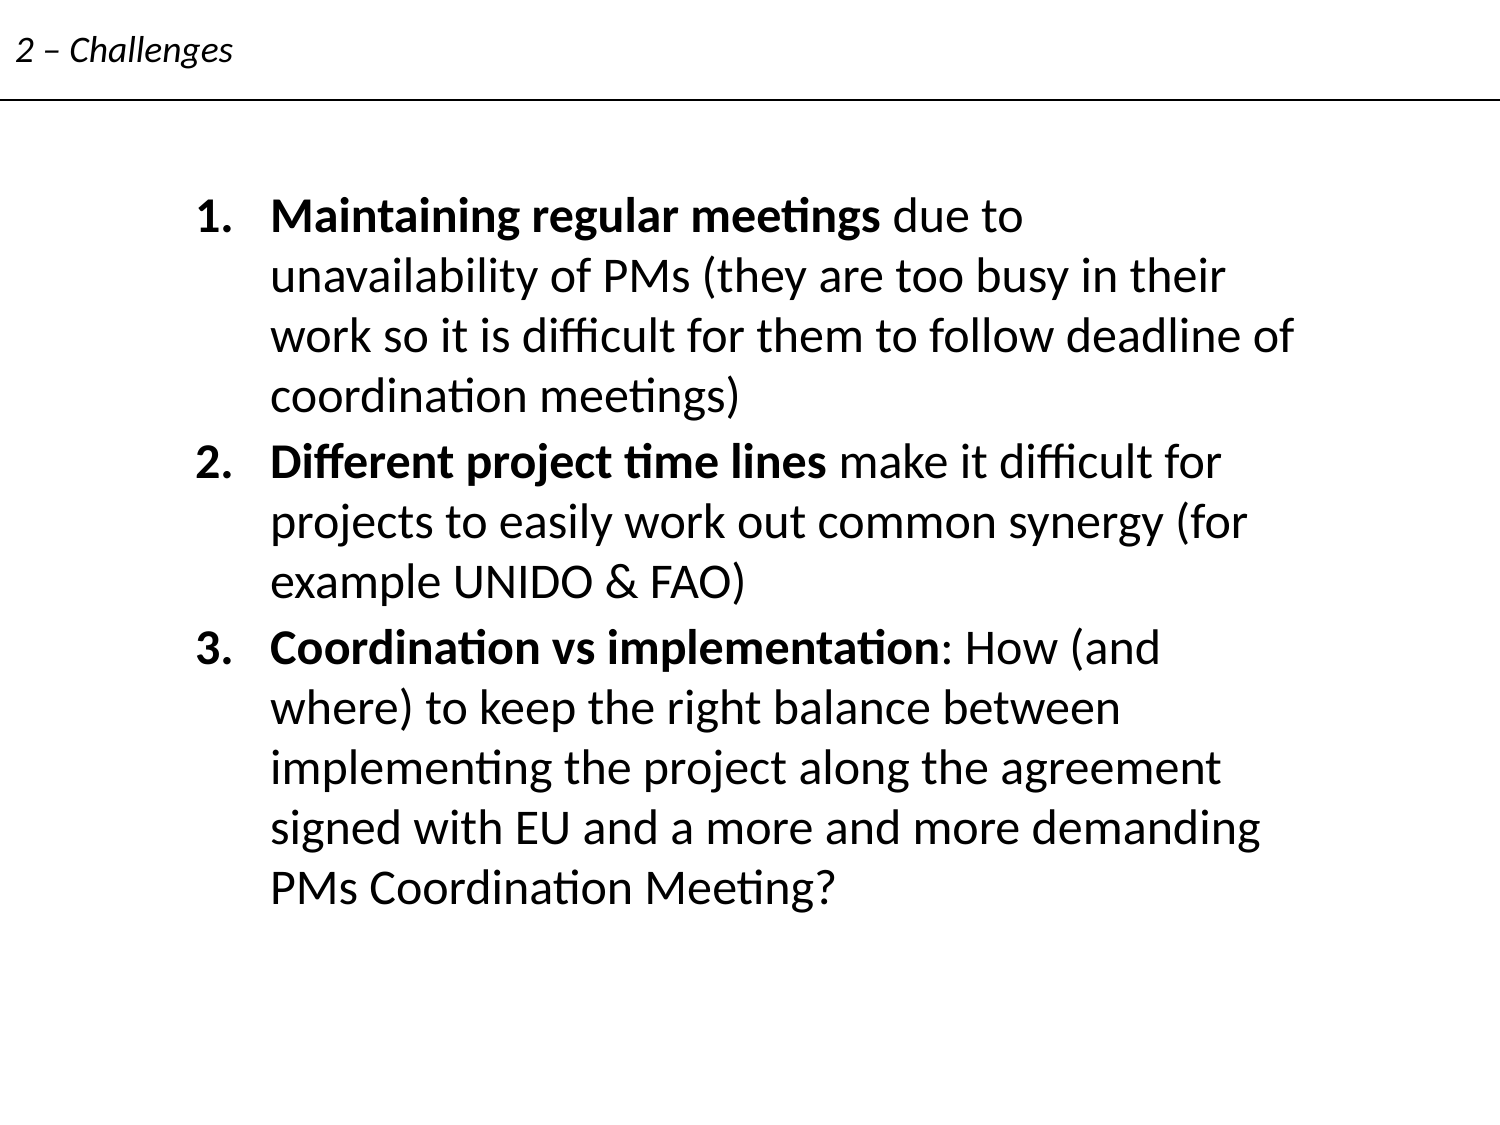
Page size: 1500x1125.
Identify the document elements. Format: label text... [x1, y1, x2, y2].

text_box Maintaining regular meetings due to unavailability of PMs (they are too busy in their work so it is difficult for them to follow deadline of coordination meetings) Different project time lines make it difficult for projects to easily work out common synergy (for example UNIDO & FAO) Coordination vs implementation: How (and where) to keep the right balance between implementing the project along the agreement signed with EU and a more and more demanding PMs Coordination Meeting? [180, 174, 1318, 923]
text_box 2 – Challenges [0, 17, 263, 78]
